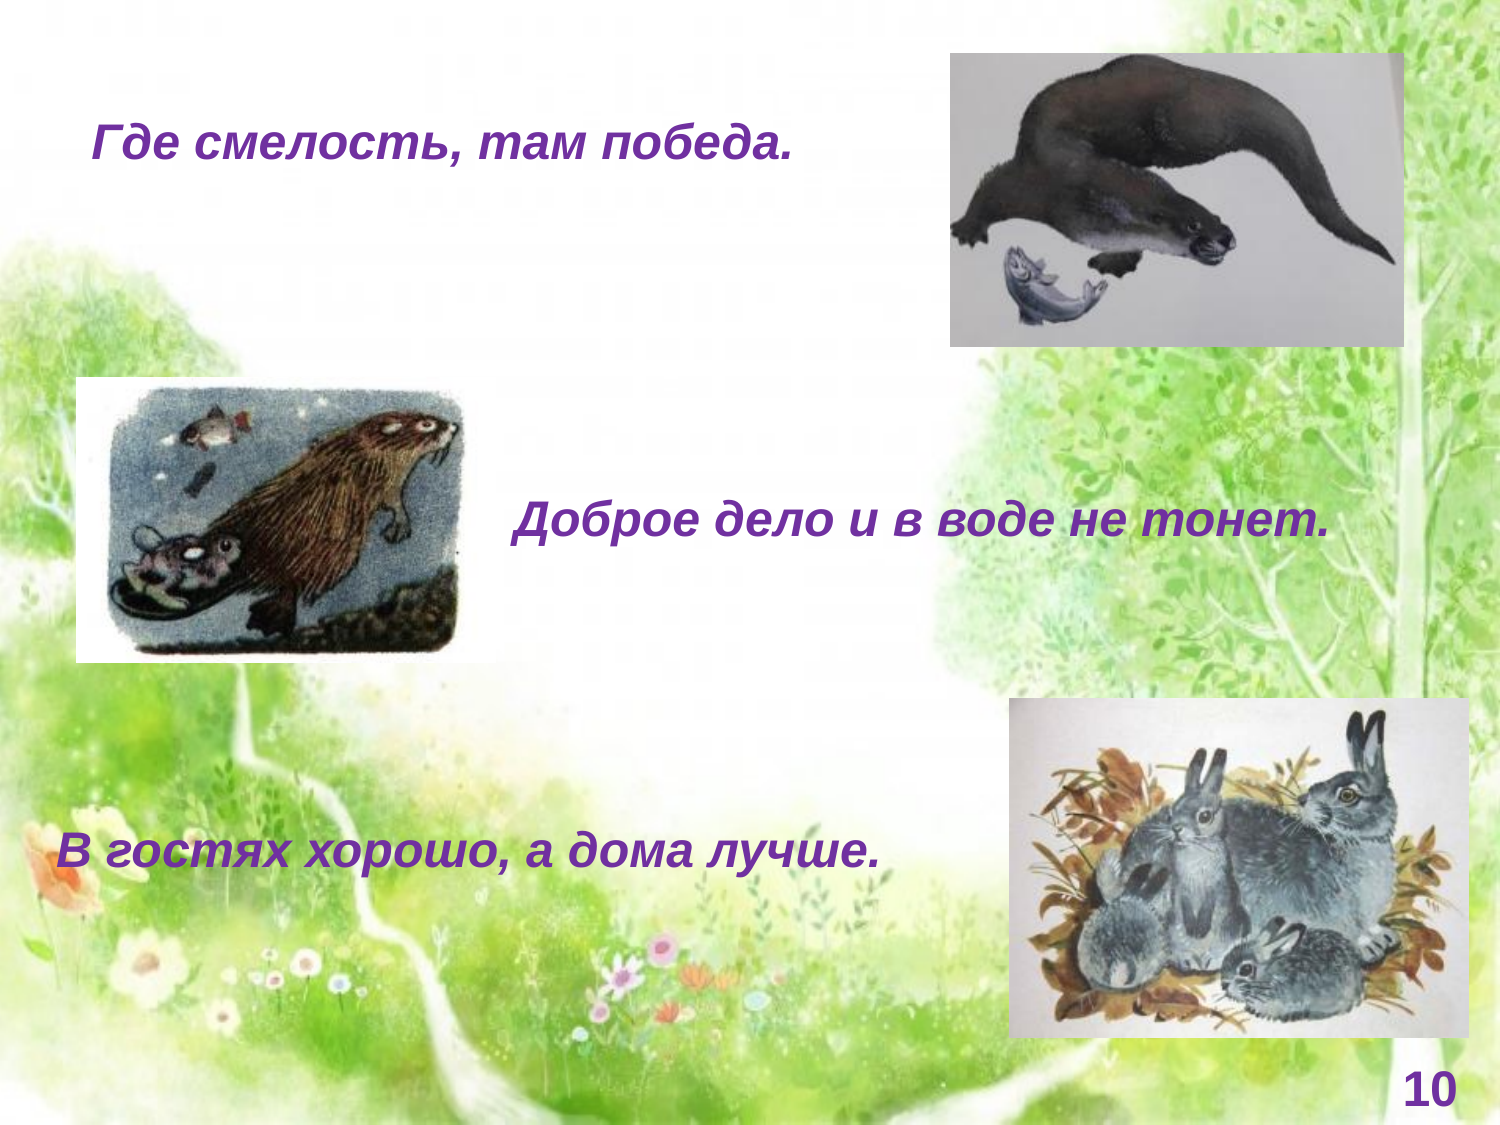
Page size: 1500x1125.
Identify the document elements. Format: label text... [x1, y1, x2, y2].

text_box Доброе дело и в воде не тонет. [499, 478, 1347, 554]
text_box Где смелость, там победа. [76, 101, 827, 222]
text_box 10 [1387, 1049, 1500, 1124]
text_box В гостях хорошо, а дома лучше. [41, 810, 987, 976]
picture [0, 0, 1500, 1125]
